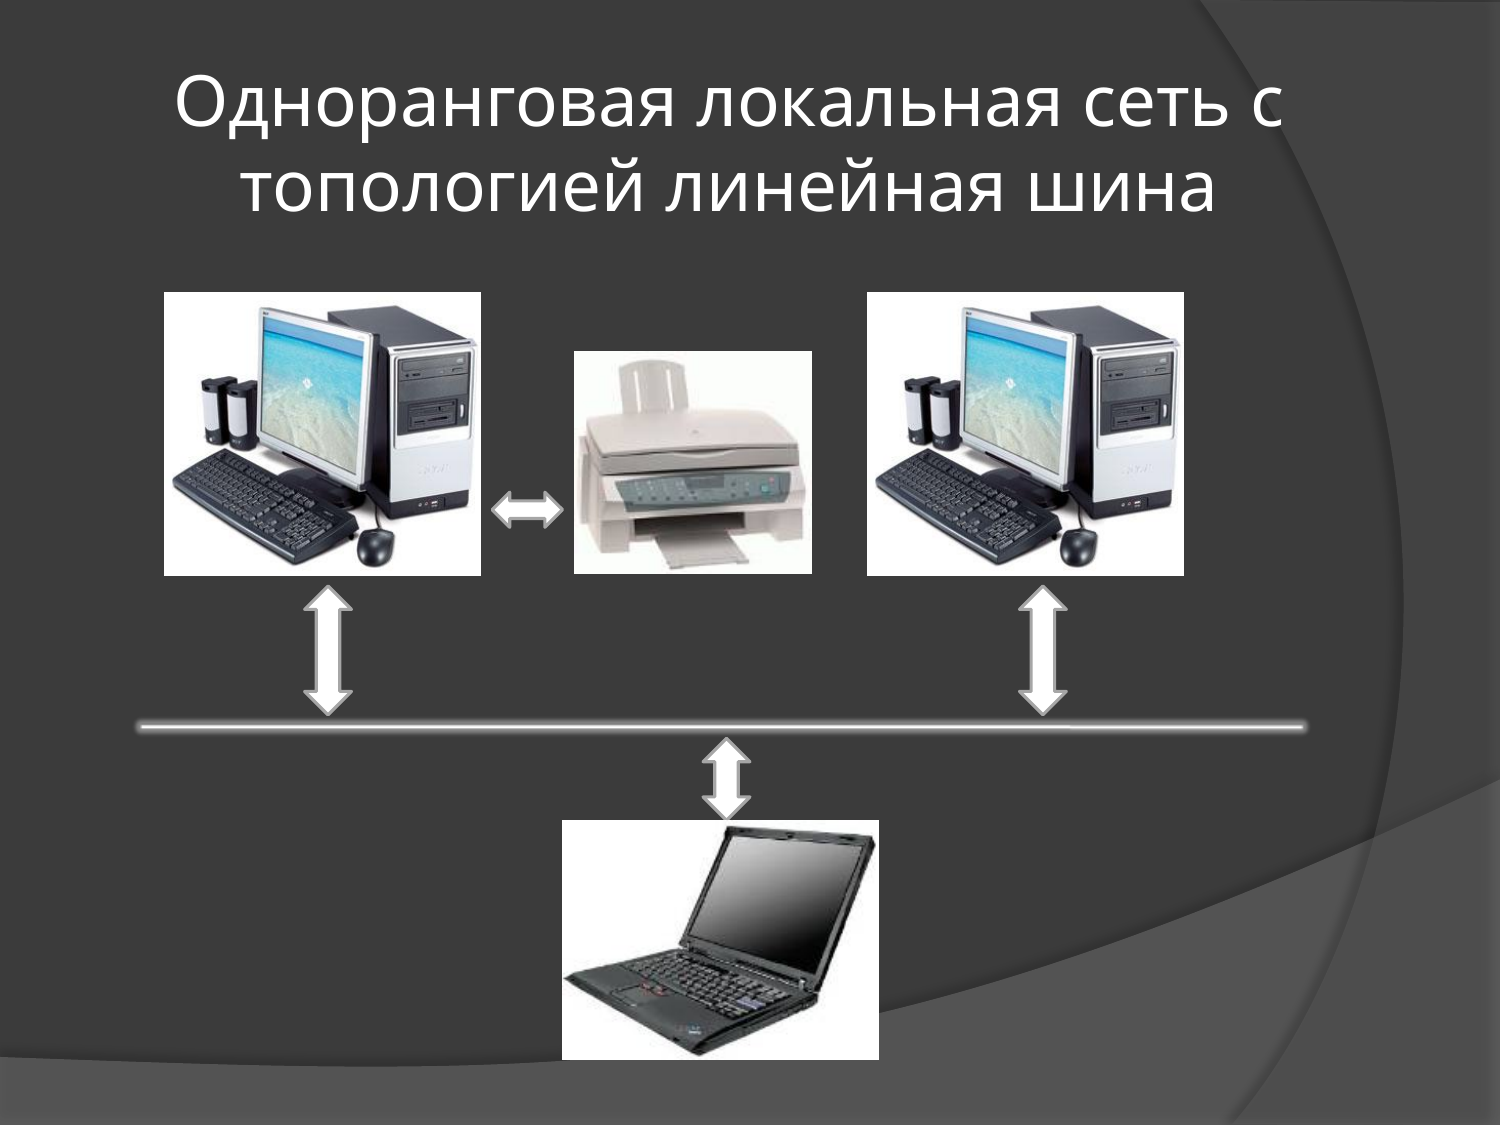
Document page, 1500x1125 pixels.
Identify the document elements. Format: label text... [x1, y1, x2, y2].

picture [127, 712, 1316, 743]
picture [163, 292, 481, 576]
text_box [491, 490, 564, 529]
title Одноранговая локальная сеть с топологией линейная шина [116, 46, 1343, 235]
picture [866, 292, 1184, 576]
picture [562, 820, 880, 1060]
text_box [701, 753, 752, 810]
picture [573, 351, 813, 574]
text_box [303, 587, 353, 703]
text_box [1018, 586, 1068, 703]
